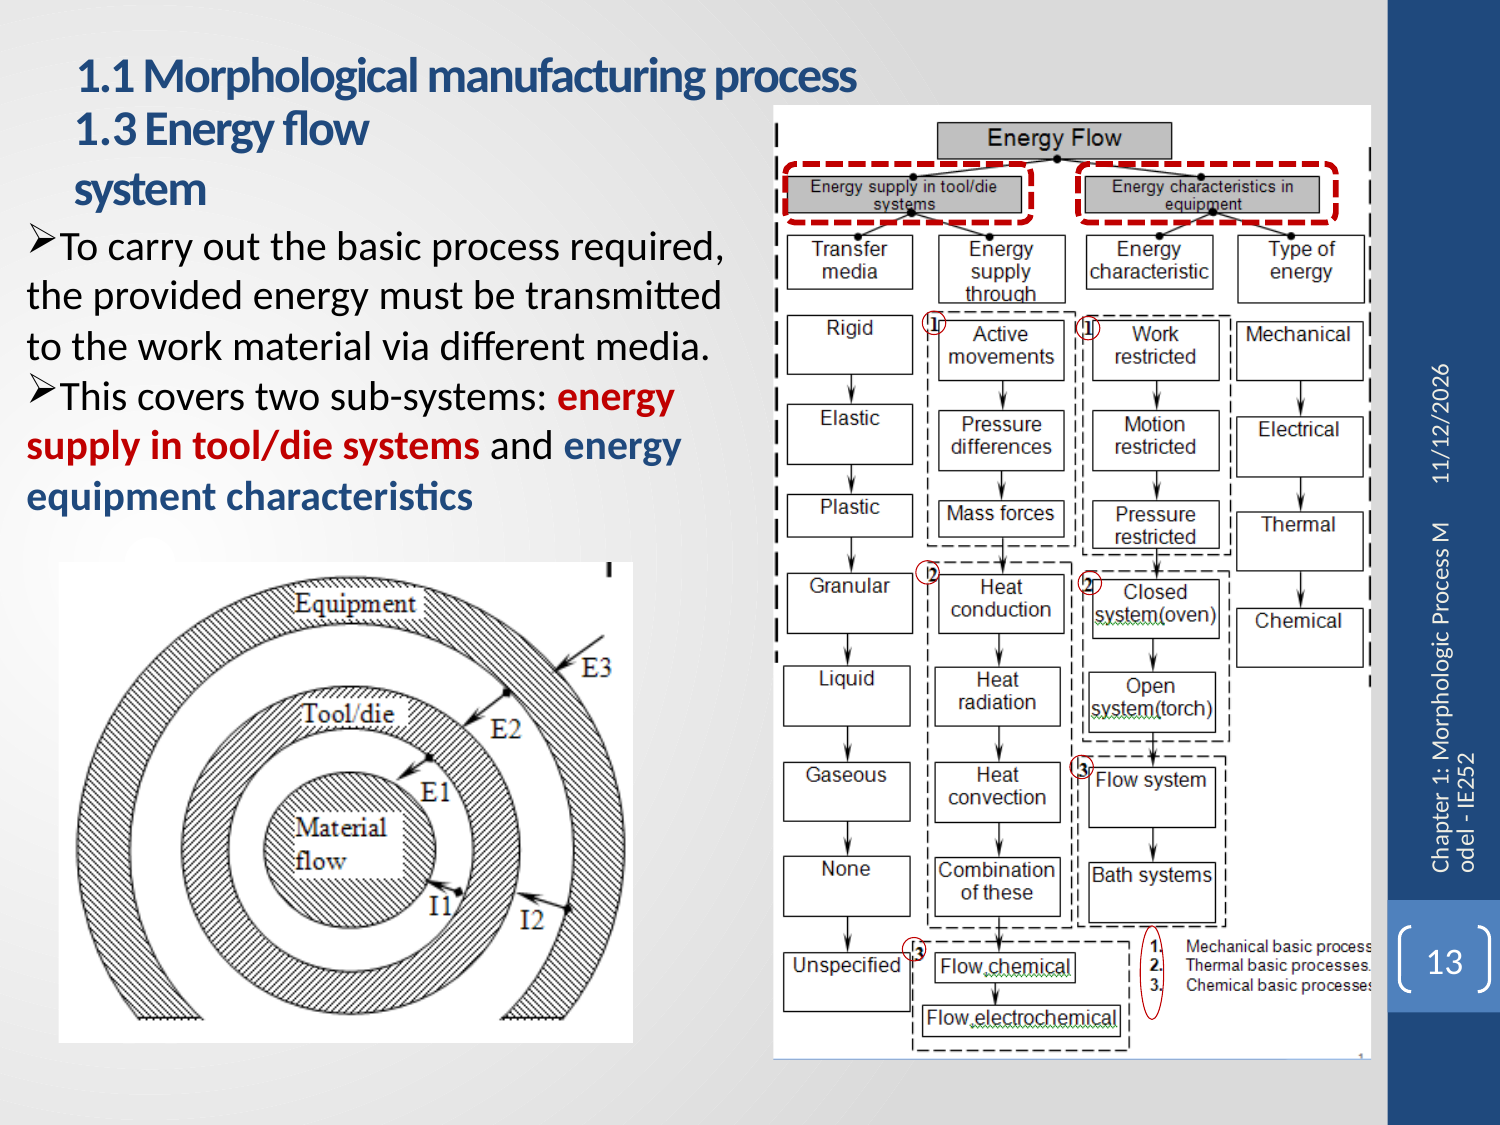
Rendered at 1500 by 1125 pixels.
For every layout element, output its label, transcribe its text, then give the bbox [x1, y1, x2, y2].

text_box 3 Energy flow system [58, 87, 532, 210]
picture [58, 562, 633, 1044]
footer Chapter 1: Morphologic Process Model - IE252 [1408, 500, 1469, 889]
text_box To carry out the basic process required, the provided energy must be transmitted to the work material via different media. This covers two sub-systems: energy supply in tool/die systems and energy equipment characteristics [11, 210, 762, 526]
text_box 1.1 Morphological manufacturing process [60, 35, 883, 200]
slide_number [1408, 100, 1469, 500]
slide_number 13 [1397, 925, 1492, 994]
picture [773, 105, 1372, 1060]
